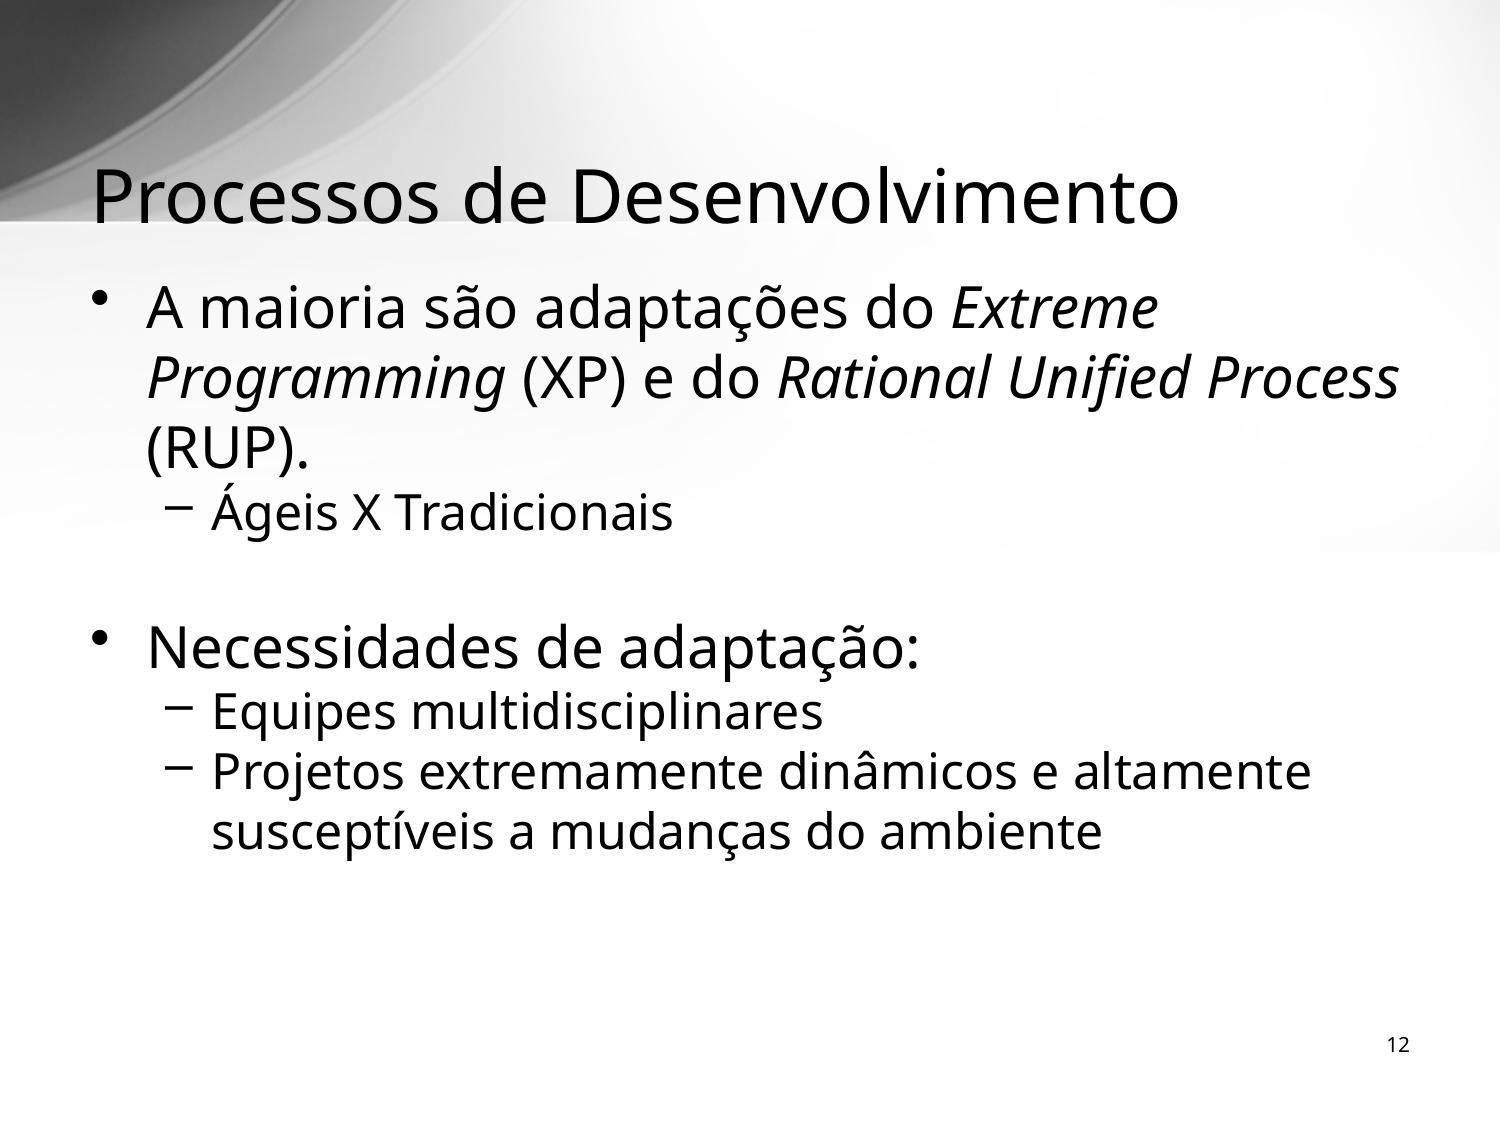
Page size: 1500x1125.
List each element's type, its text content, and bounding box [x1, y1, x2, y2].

title Processos de Desenvolvimento [74, 58, 1426, 247]
list A maioria são adaptações do Extreme Programming (XP) e do Rational Unified Process (RUP). Ágeis X Tradicionais Necessidades de adaptação: Equipes multidisciplinares Projetos extremamente dinâmicos e altamente susceptíveis a mudanças do ambiente [74, 262, 1426, 1006]
slide_number 12 [1074, 1024, 1425, 1103]
picture [0, 0, 1500, 1125]
